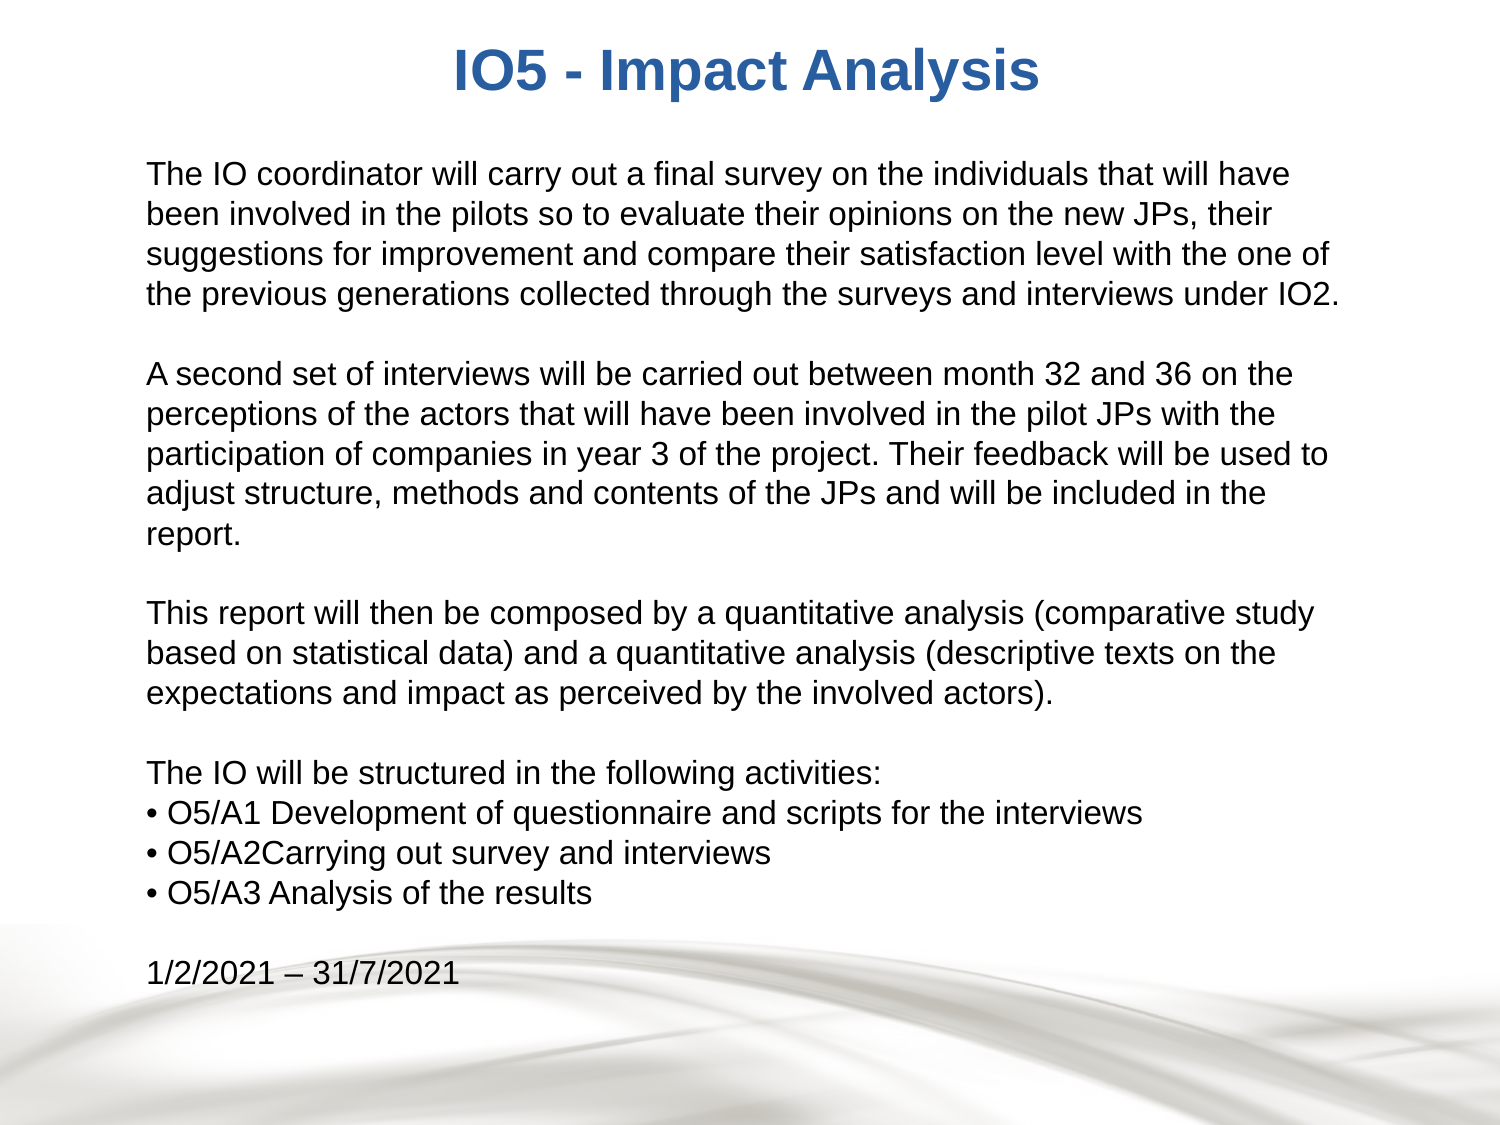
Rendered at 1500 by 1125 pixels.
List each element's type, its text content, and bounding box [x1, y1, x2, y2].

text_box IO5 - Impact Analysis [129, 24, 1367, 110]
text_box The IO coordinator will carry out a final survey on the individuals that will have been involved in the pilots so to evaluate their opinions on the new JPs, their suggestions for improvement and compare their satisfaction level with the one of the previous generations collected through the surveys and interviews under IO2. A second set of interviews will be carried out between month 32 and 36 on the perceptions of the actors that will have been involved in the pilot JPs with the participation of companies in year 3 of the project. Their feedback will be used to adjust structure, methods and contents of the JPs and will be included in the report. This report will then be composed by a quantitative analysis (comparative study based on statistical data) and a quantitative analysis (descriptive texts on the expectations and impact as perceived by the involved actors). The IO will be structured in the following activities: • O5/A1 Development of questionnaire and scripts for the interviews • O5/A2Carrying out survey and interviews • O5/A3 Analysis of the results 1/2/2021 – 31/7/2021 [131, 144, 1369, 923]
picture [0, 924, 1500, 1125]
